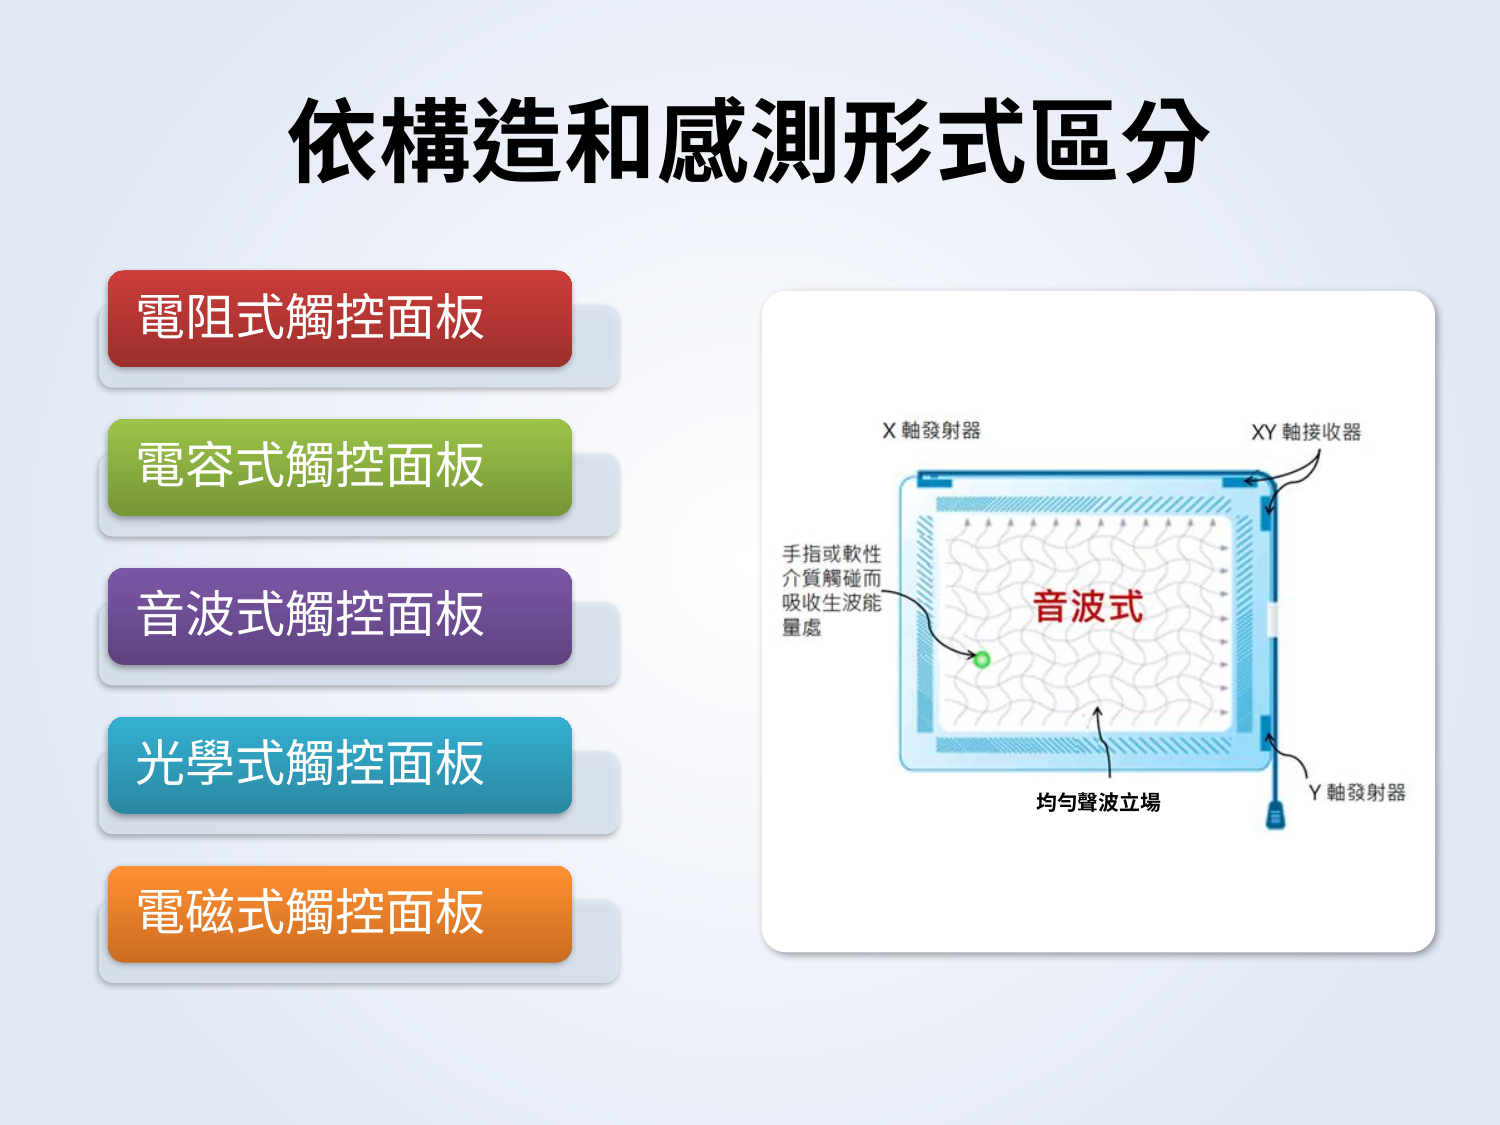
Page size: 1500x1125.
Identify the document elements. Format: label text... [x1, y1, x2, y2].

title 依構造和感測形式區分 [75, 45, 1425, 233]
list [74, 262, 738, 1006]
picture [0, 0, 1500, 1125]
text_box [773, 412, 1421, 839]
